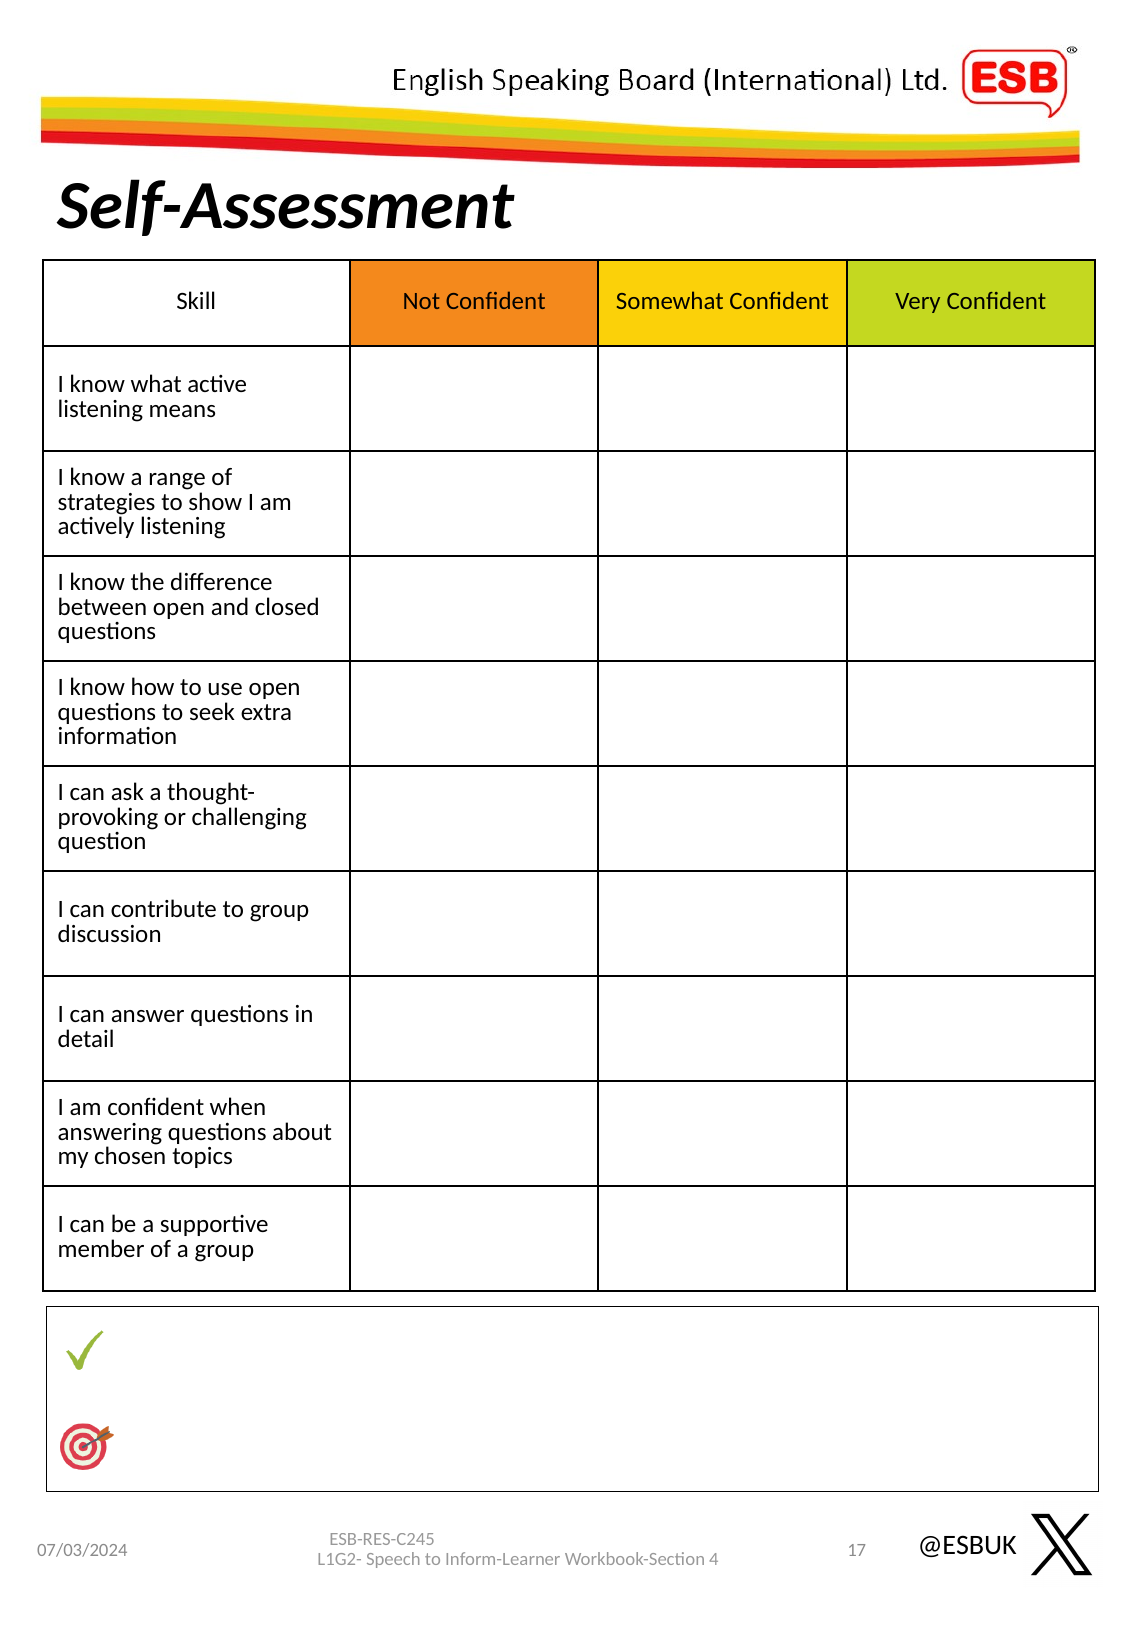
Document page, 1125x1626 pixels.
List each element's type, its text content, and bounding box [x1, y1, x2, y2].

picture [0, 1, 1125, 234]
table_cell [599, 977, 846, 1080]
table_cell I am confident when answering questions about my chosen topics [44, 1082, 349, 1185]
table_cell I can contribute to group discussion [44, 872, 349, 975]
table_cell I know a range of strategies to show I am actively listening [44, 452, 349, 555]
slide_number 17 [697, 1506, 882, 1593]
table_cell [848, 557, 1094, 660]
table_cell [599, 557, 846, 660]
table_cell [351, 977, 597, 1080]
table_cell [848, 347, 1094, 450]
table_cell [351, 557, 597, 660]
table_cell I can answer questions in detail [44, 977, 349, 1080]
table_header Not Confident [351, 261, 597, 345]
table_cell [848, 662, 1094, 765]
table_cell [351, 347, 597, 450]
picture [1022, 1501, 1103, 1588]
table_cell I know what active listening means [44, 347, 349, 450]
table_cell [848, 452, 1094, 555]
footer ESB-RES-C245 L1G2- Speech to Inform-Learner Workbook-Section 4 [296, 1506, 697, 1593]
picture [54, 1414, 118, 1487]
table_cell [599, 1187, 846, 1290]
table_cell [599, 767, 846, 870]
table_cell [599, 872, 846, 975]
table_header Skill [44, 261, 349, 345]
table_cell I can ask a thought-provoking or challenging question [44, 767, 349, 870]
table_cell I know how to use open questions to seek extra information [44, 662, 349, 765]
table_cell [848, 767, 1094, 870]
table_cell [351, 872, 597, 975]
table_cell [351, 452, 597, 555]
table_cell [351, 1082, 597, 1185]
table_cell I know the difference between open and closed questions [44, 557, 349, 660]
picture [54, 1320, 116, 1377]
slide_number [22, 1506, 276, 1593]
text_box [46, 1306, 1099, 1492]
table_header Very Confident [848, 261, 1094, 345]
table_cell [848, 872, 1094, 975]
table_cell [848, 1187, 1094, 1290]
table_cell [351, 1187, 597, 1290]
table_cell [599, 1082, 846, 1185]
table_cell [599, 347, 846, 450]
table_cell [351, 767, 597, 870]
table_cell [848, 977, 1094, 1080]
title Self-Assessment [42, 152, 1014, 259]
table_header Somewhat Confident [599, 261, 846, 345]
table_cell [599, 452, 846, 555]
table_cell [848, 1082, 1094, 1185]
table_cell [351, 662, 597, 765]
table_cell [599, 662, 846, 765]
table_cell I can be a supportive member of a group [44, 1187, 349, 1290]
